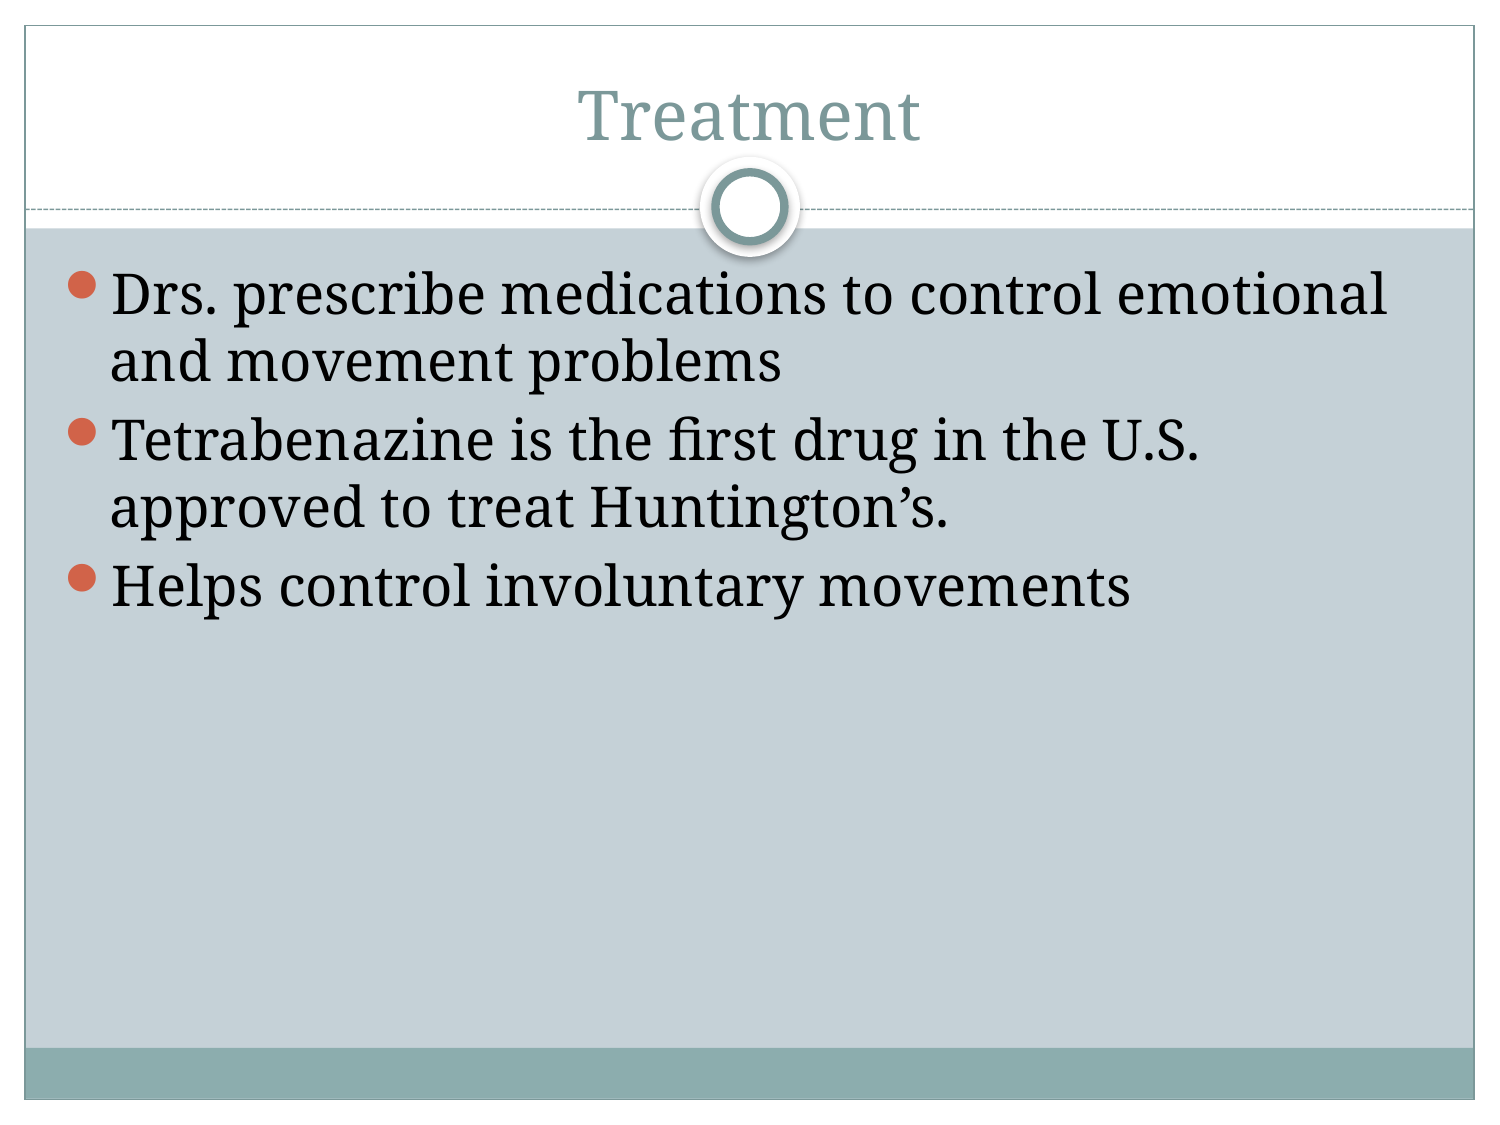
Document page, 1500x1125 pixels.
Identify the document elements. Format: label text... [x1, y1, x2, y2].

title Treatment [49, 37, 1450, 162]
list Drs. prescribe medications to control emotional and movement problems Tetrabenazine is the first drug in the U.S. approved to treat Huntington’s. Helps control involuntary movements [49, 250, 1445, 1001]
